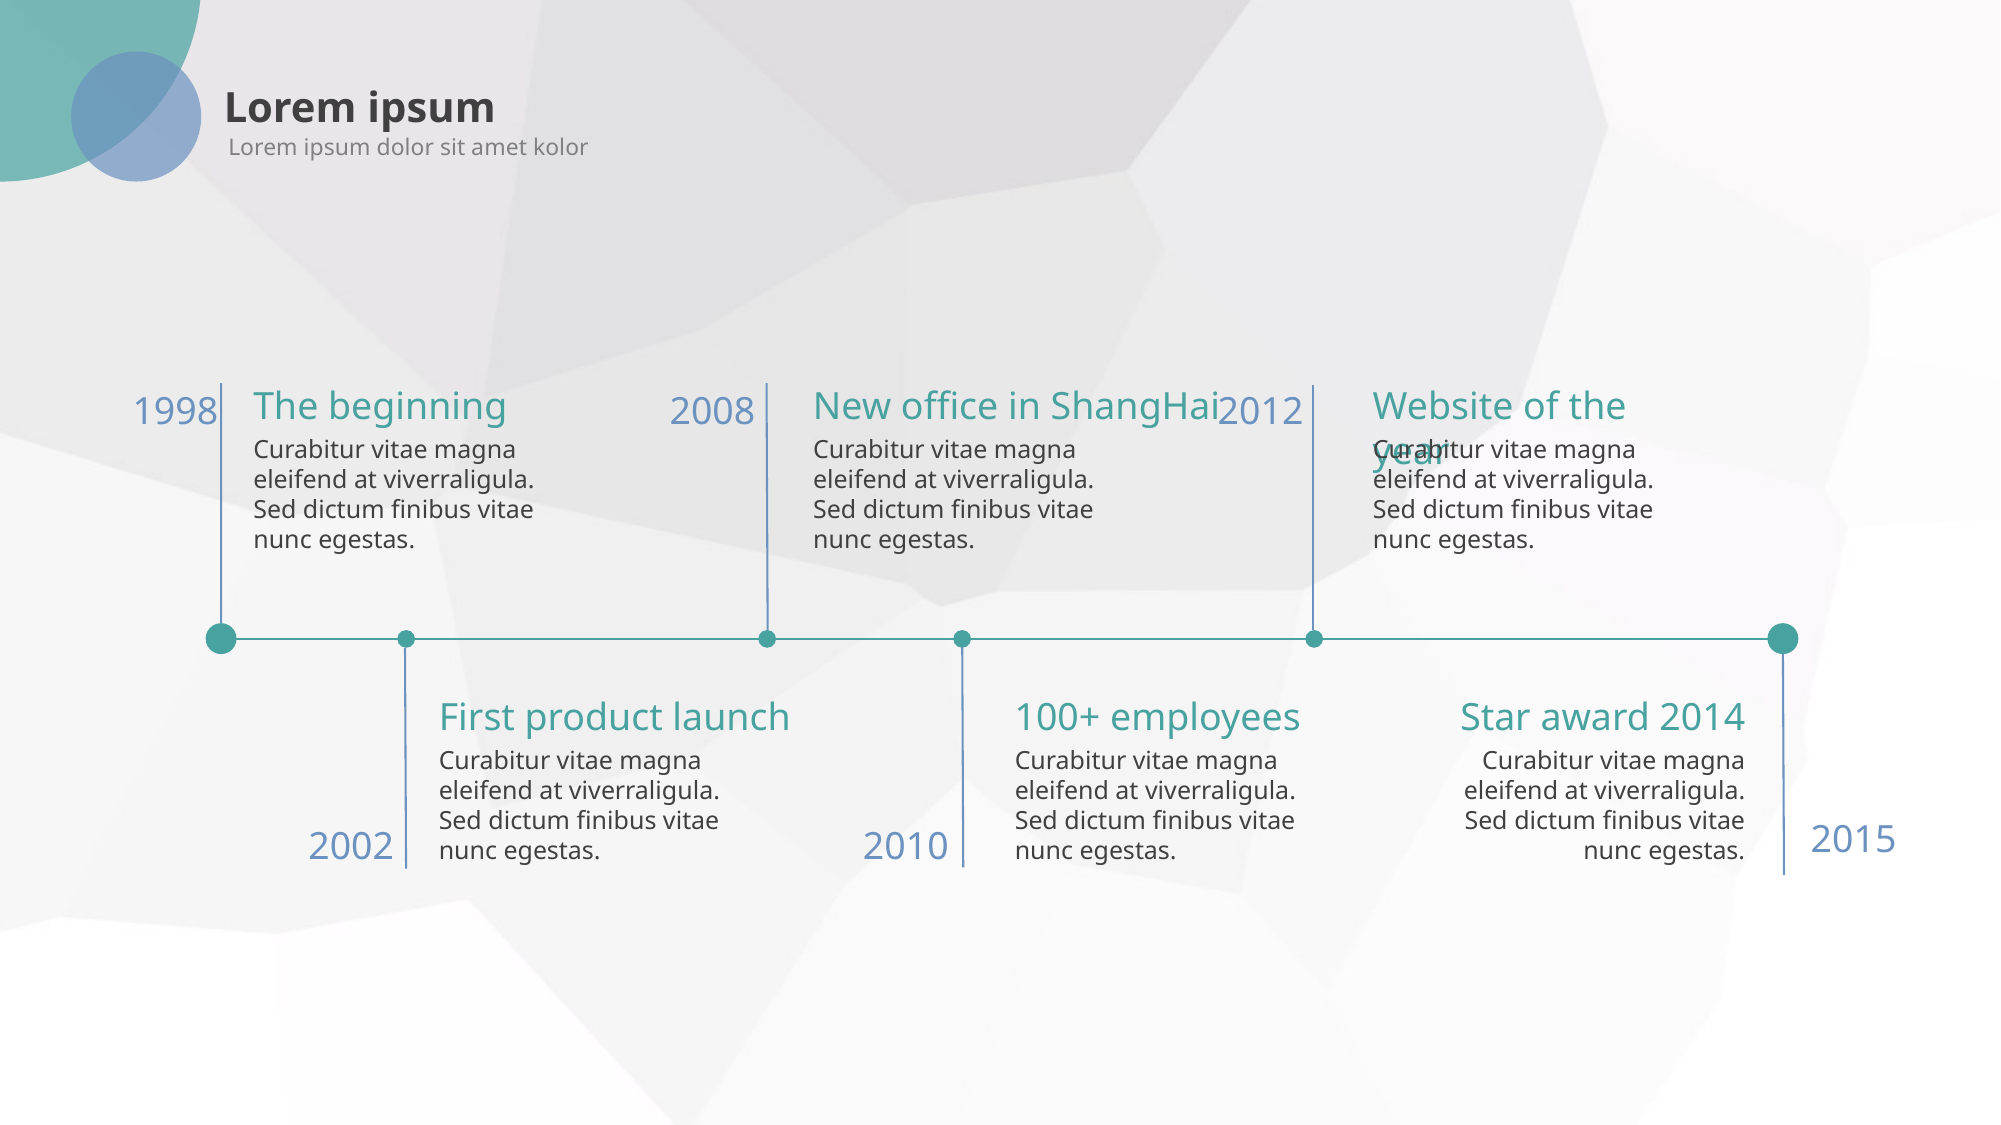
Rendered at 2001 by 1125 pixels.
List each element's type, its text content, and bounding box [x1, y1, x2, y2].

text_box Curabitur vitae magna eleifend at viverraligula. Sed dictum finibus vitae nunc egestas. [1413, 737, 1761, 872]
picture [0, 0, 2001, 1125]
text_box [1304, 639, 1325, 649]
text_box 1998 [117, 379, 234, 440]
text_box Curabitur vitae magna eleifend at viverraligula. Sed dictum finibus vitae nunc egestas. [238, 426, 586, 561]
text_box Lorem ipsum dolor sit amet kolor [213, 125, 605, 168]
text_box [0, 0, 202, 183]
text_box [952, 639, 973, 649]
text_box [952, 628, 972, 638]
text_box Curabitur vitae magna eleifend at viverraligula. Sed dictum finibus vitae nunc egestas. [423, 737, 771, 872]
text_box Curabitur vitae magna eleifend at viverraligula. Sed dictum finibus vitae nunc egestas. [798, 426, 1145, 561]
text_box [396, 639, 417, 649]
text_box Website of the year [1358, 374, 1725, 480]
text_box 2010 [848, 814, 964, 875]
text_box [70, 50, 203, 183]
text_box 2008 [654, 379, 771, 440]
text_box Curabitur vitae magna eleifend at viverraligula. Sed dictum finibus vitae nunc egestas. [1358, 426, 1705, 561]
text_box Lorem ipsum [209, 73, 511, 139]
text_box [1304, 628, 1324, 638]
text_box 2002 [293, 814, 410, 875]
text_box New office in ShangHai [798, 374, 1269, 435]
text_box The beginning [238, 374, 599, 435]
text_box [396, 628, 416, 638]
text_box Curabitur vitae magna eleifend at viverraligula. Sed dictum finibus vitae nunc egestas. [999, 737, 1347, 872]
text_box [204, 622, 238, 656]
text_box Star award 2014 [1413, 685, 1761, 737]
text_box [757, 629, 777, 638]
text_box [757, 639, 778, 649]
text_box 2012 [1203, 379, 1319, 440]
text_box 100+ employees [999, 685, 1391, 745]
text_box [1766, 622, 1800, 655]
text_box 2015 [1795, 807, 1912, 868]
text_box First product launch [423, 685, 815, 745]
